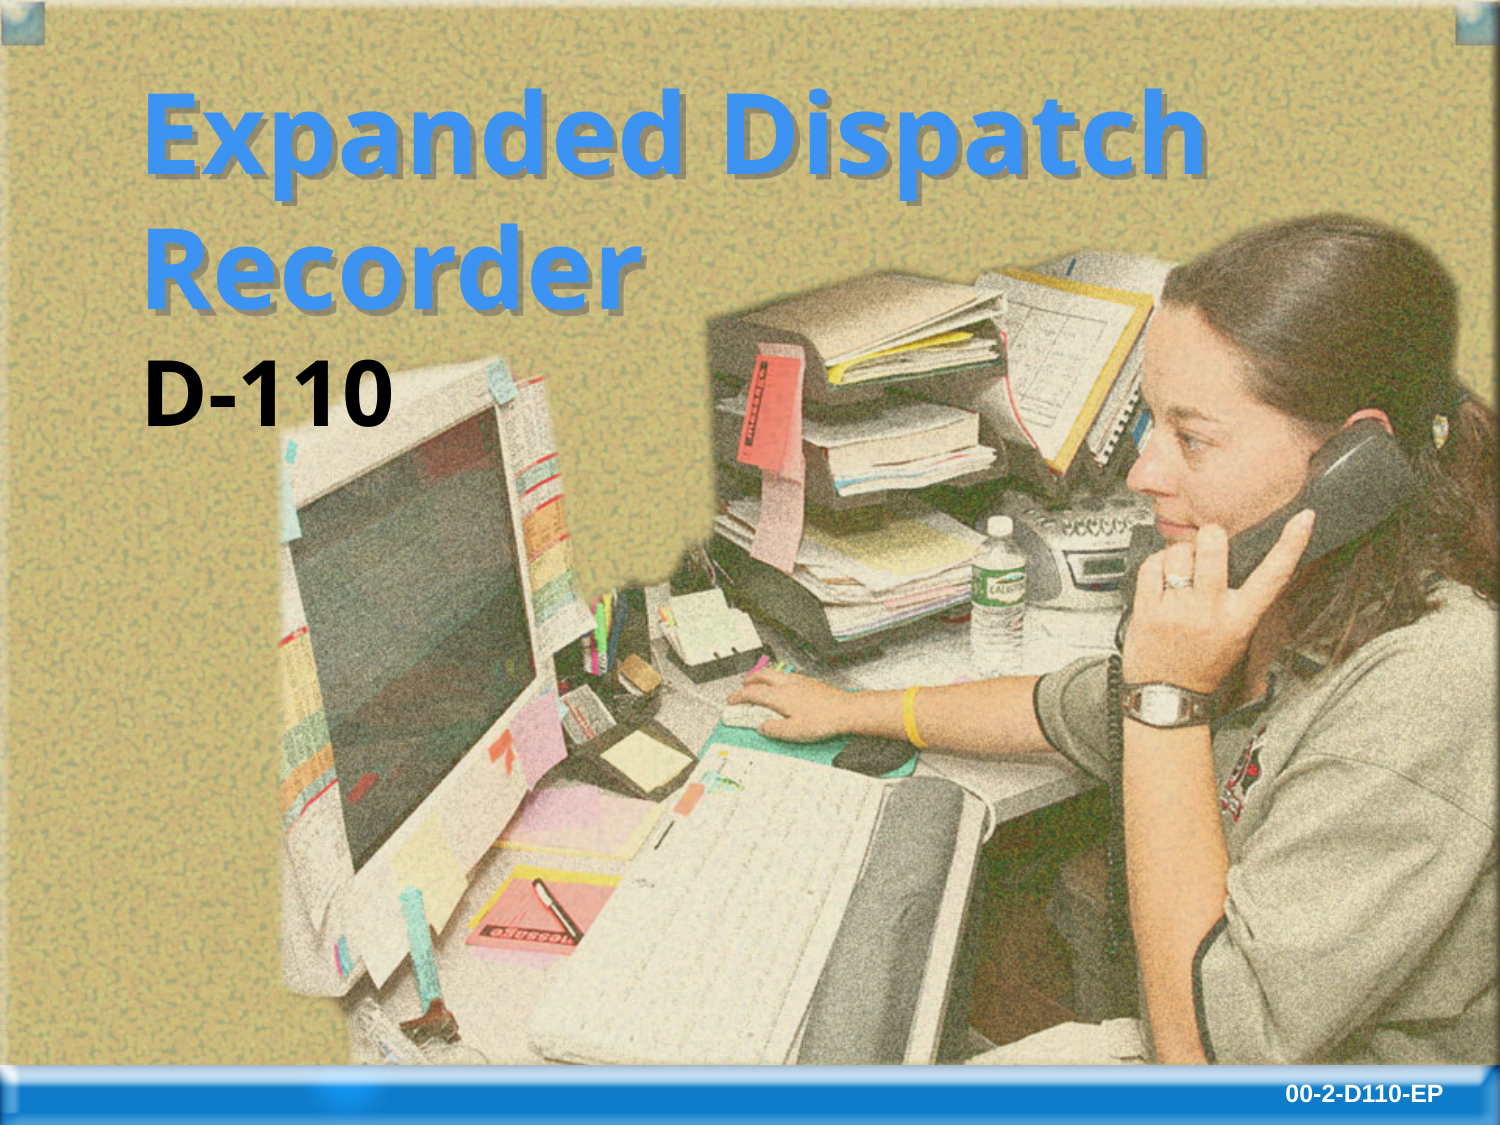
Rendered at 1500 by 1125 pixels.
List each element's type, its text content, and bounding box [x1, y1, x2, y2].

title Expanded Dispatch Recorder [123, 41, 1399, 464]
picture [0, 0, 1500, 1125]
text_box 00-2-D110-EP [1270, 1069, 1476, 1115]
subtitle D-110 [125, 327, 1176, 615]
